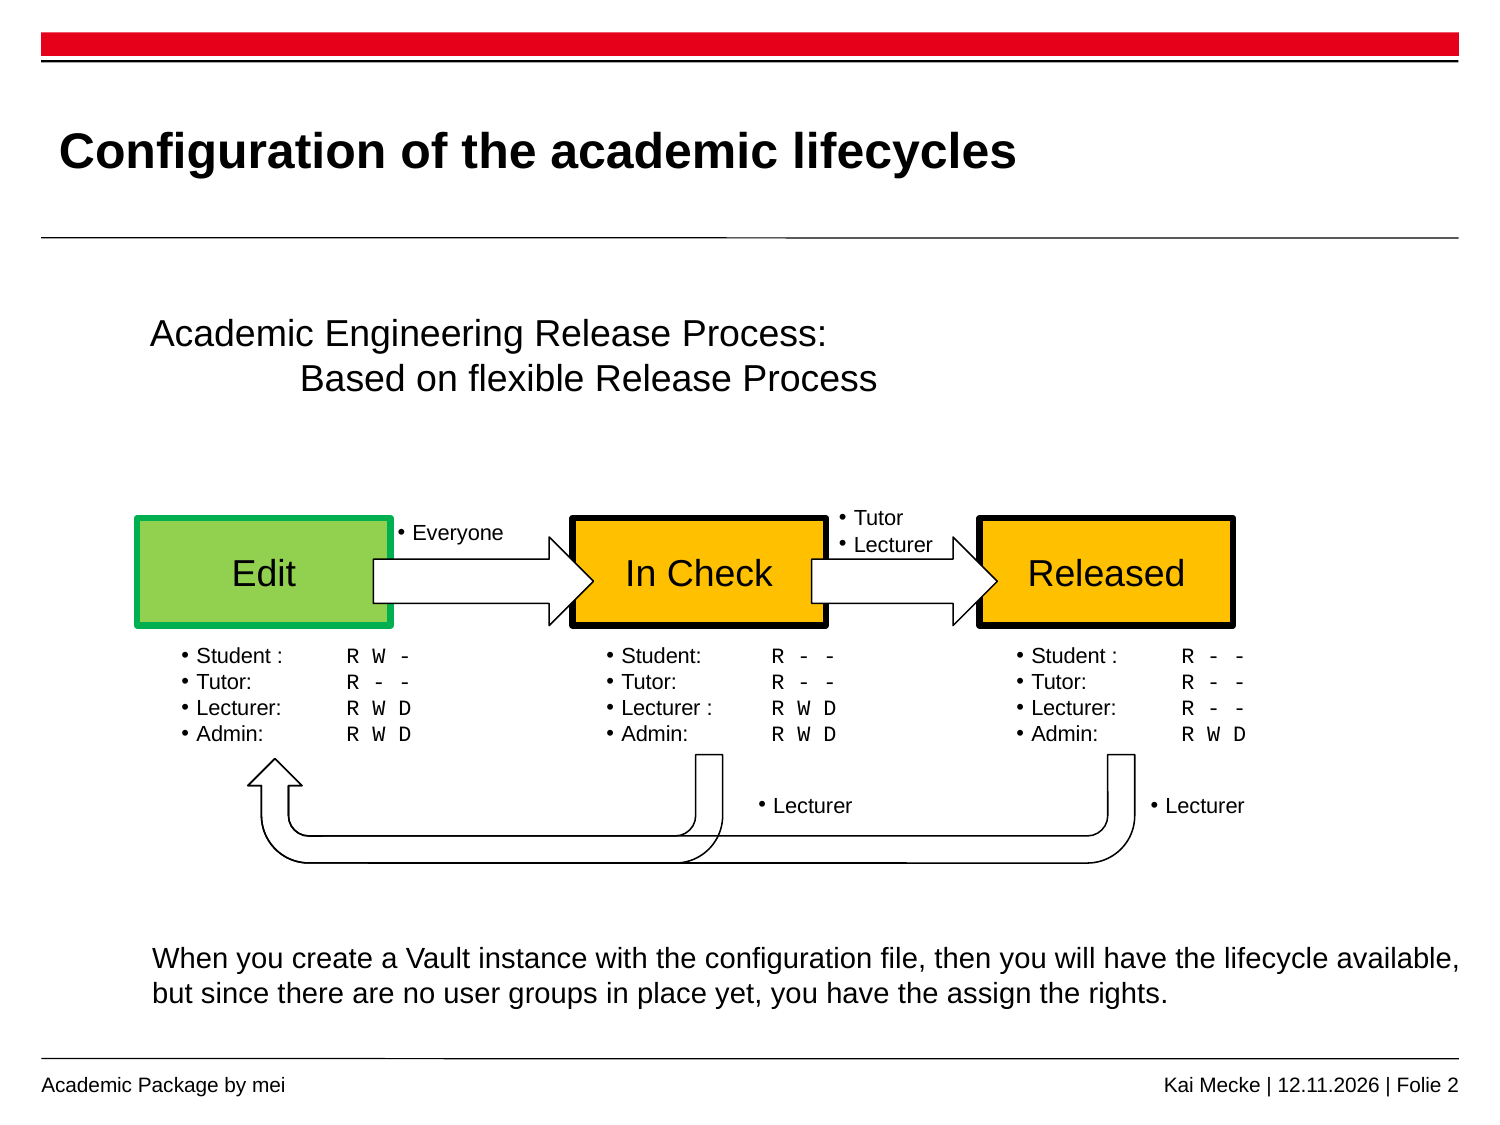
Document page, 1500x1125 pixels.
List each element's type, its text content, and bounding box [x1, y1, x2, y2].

text_box Academic Engineering Release Process: Based on flexible Release Process [135, 301, 893, 406]
text_box When you create a Vault instance with the configuration file, then you will have the lifecycle available, but since there are no user groups in place yet, you have the assign the rights. [137, 932, 1486, 1017]
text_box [136, 495, 1278, 864]
title Configuration of the academic lifecycles [58, 79, 1187, 218]
footer Kai Mecke | 21.11.2017 | Folie 2 [1084, 1071, 1459, 1106]
